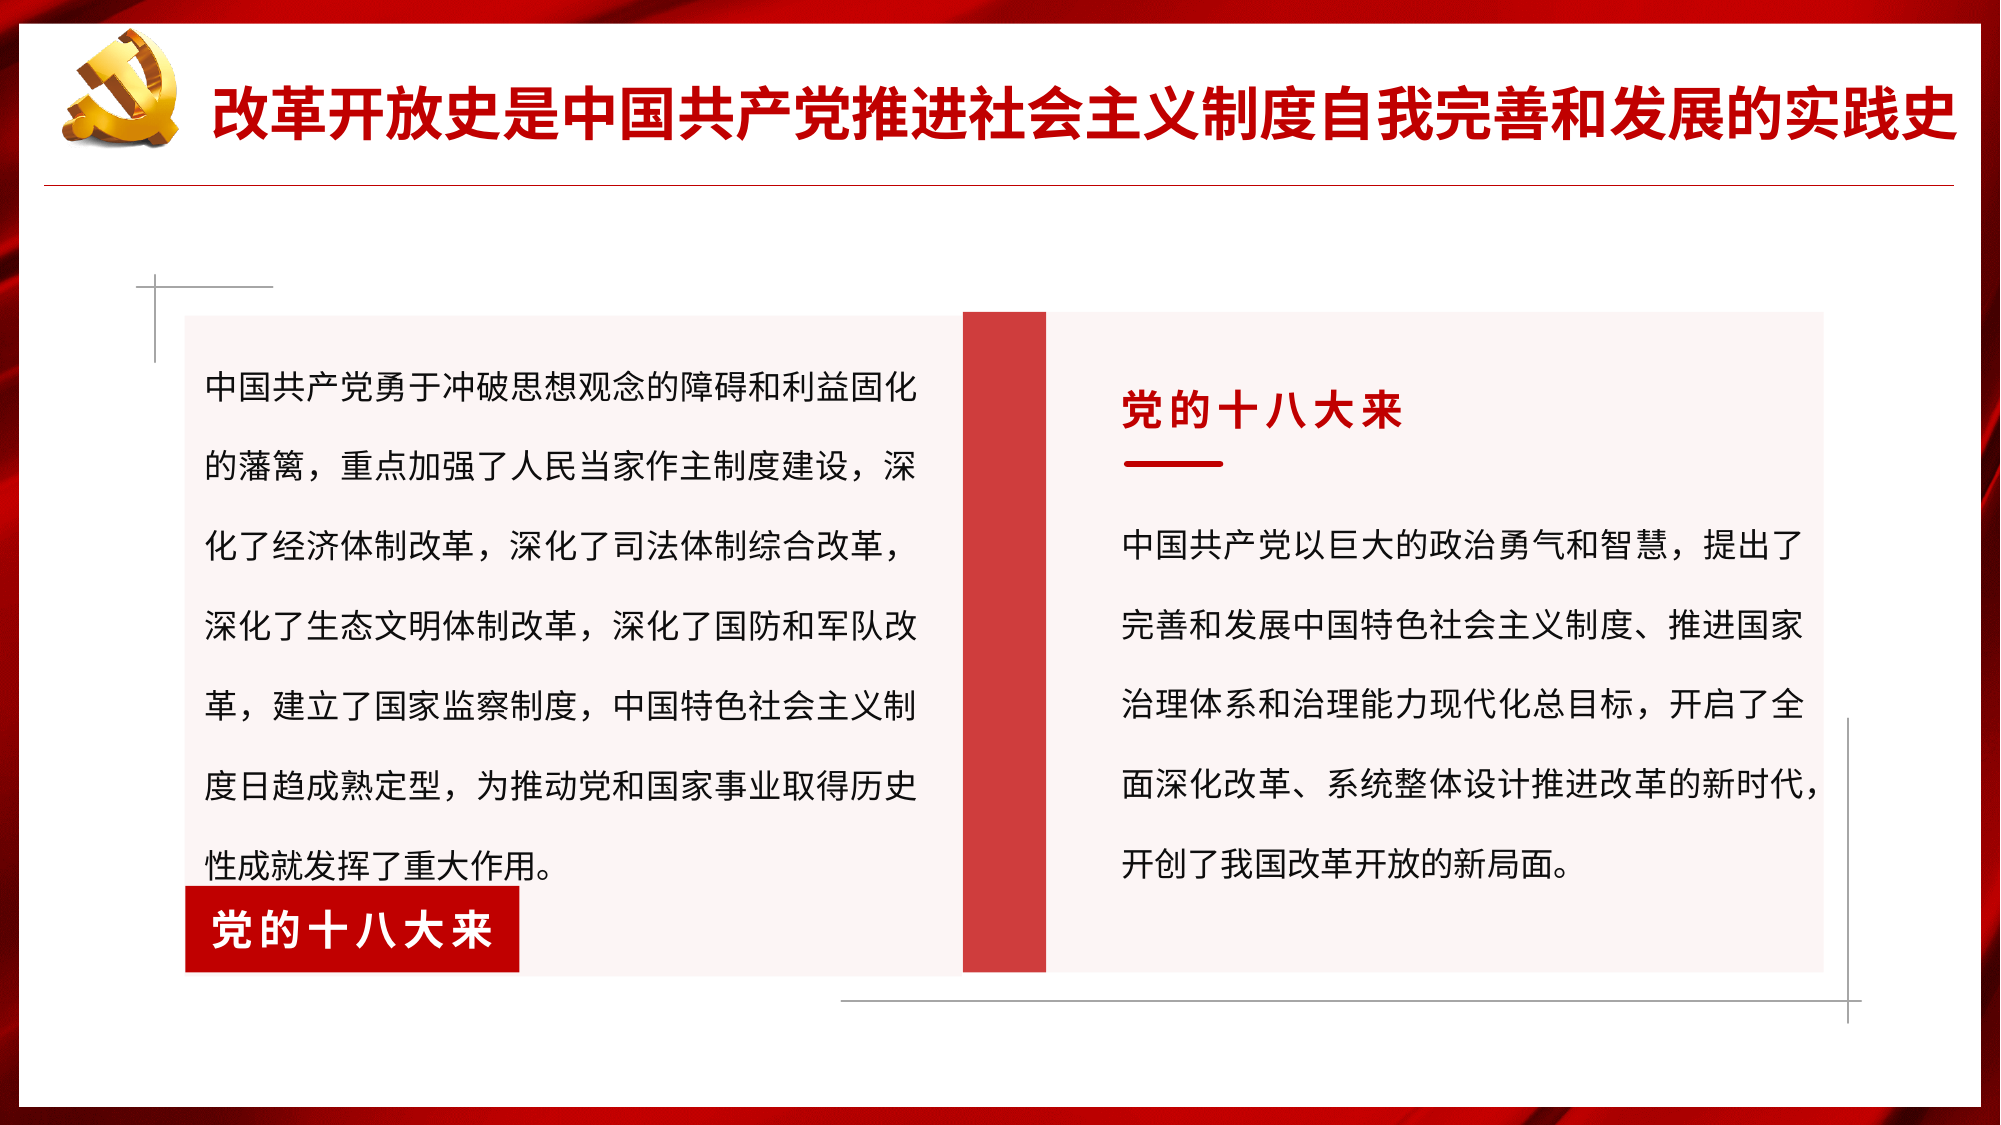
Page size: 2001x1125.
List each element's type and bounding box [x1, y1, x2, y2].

picture [0, 0, 2000, 1125]
text_box [136, 274, 1862, 1023]
